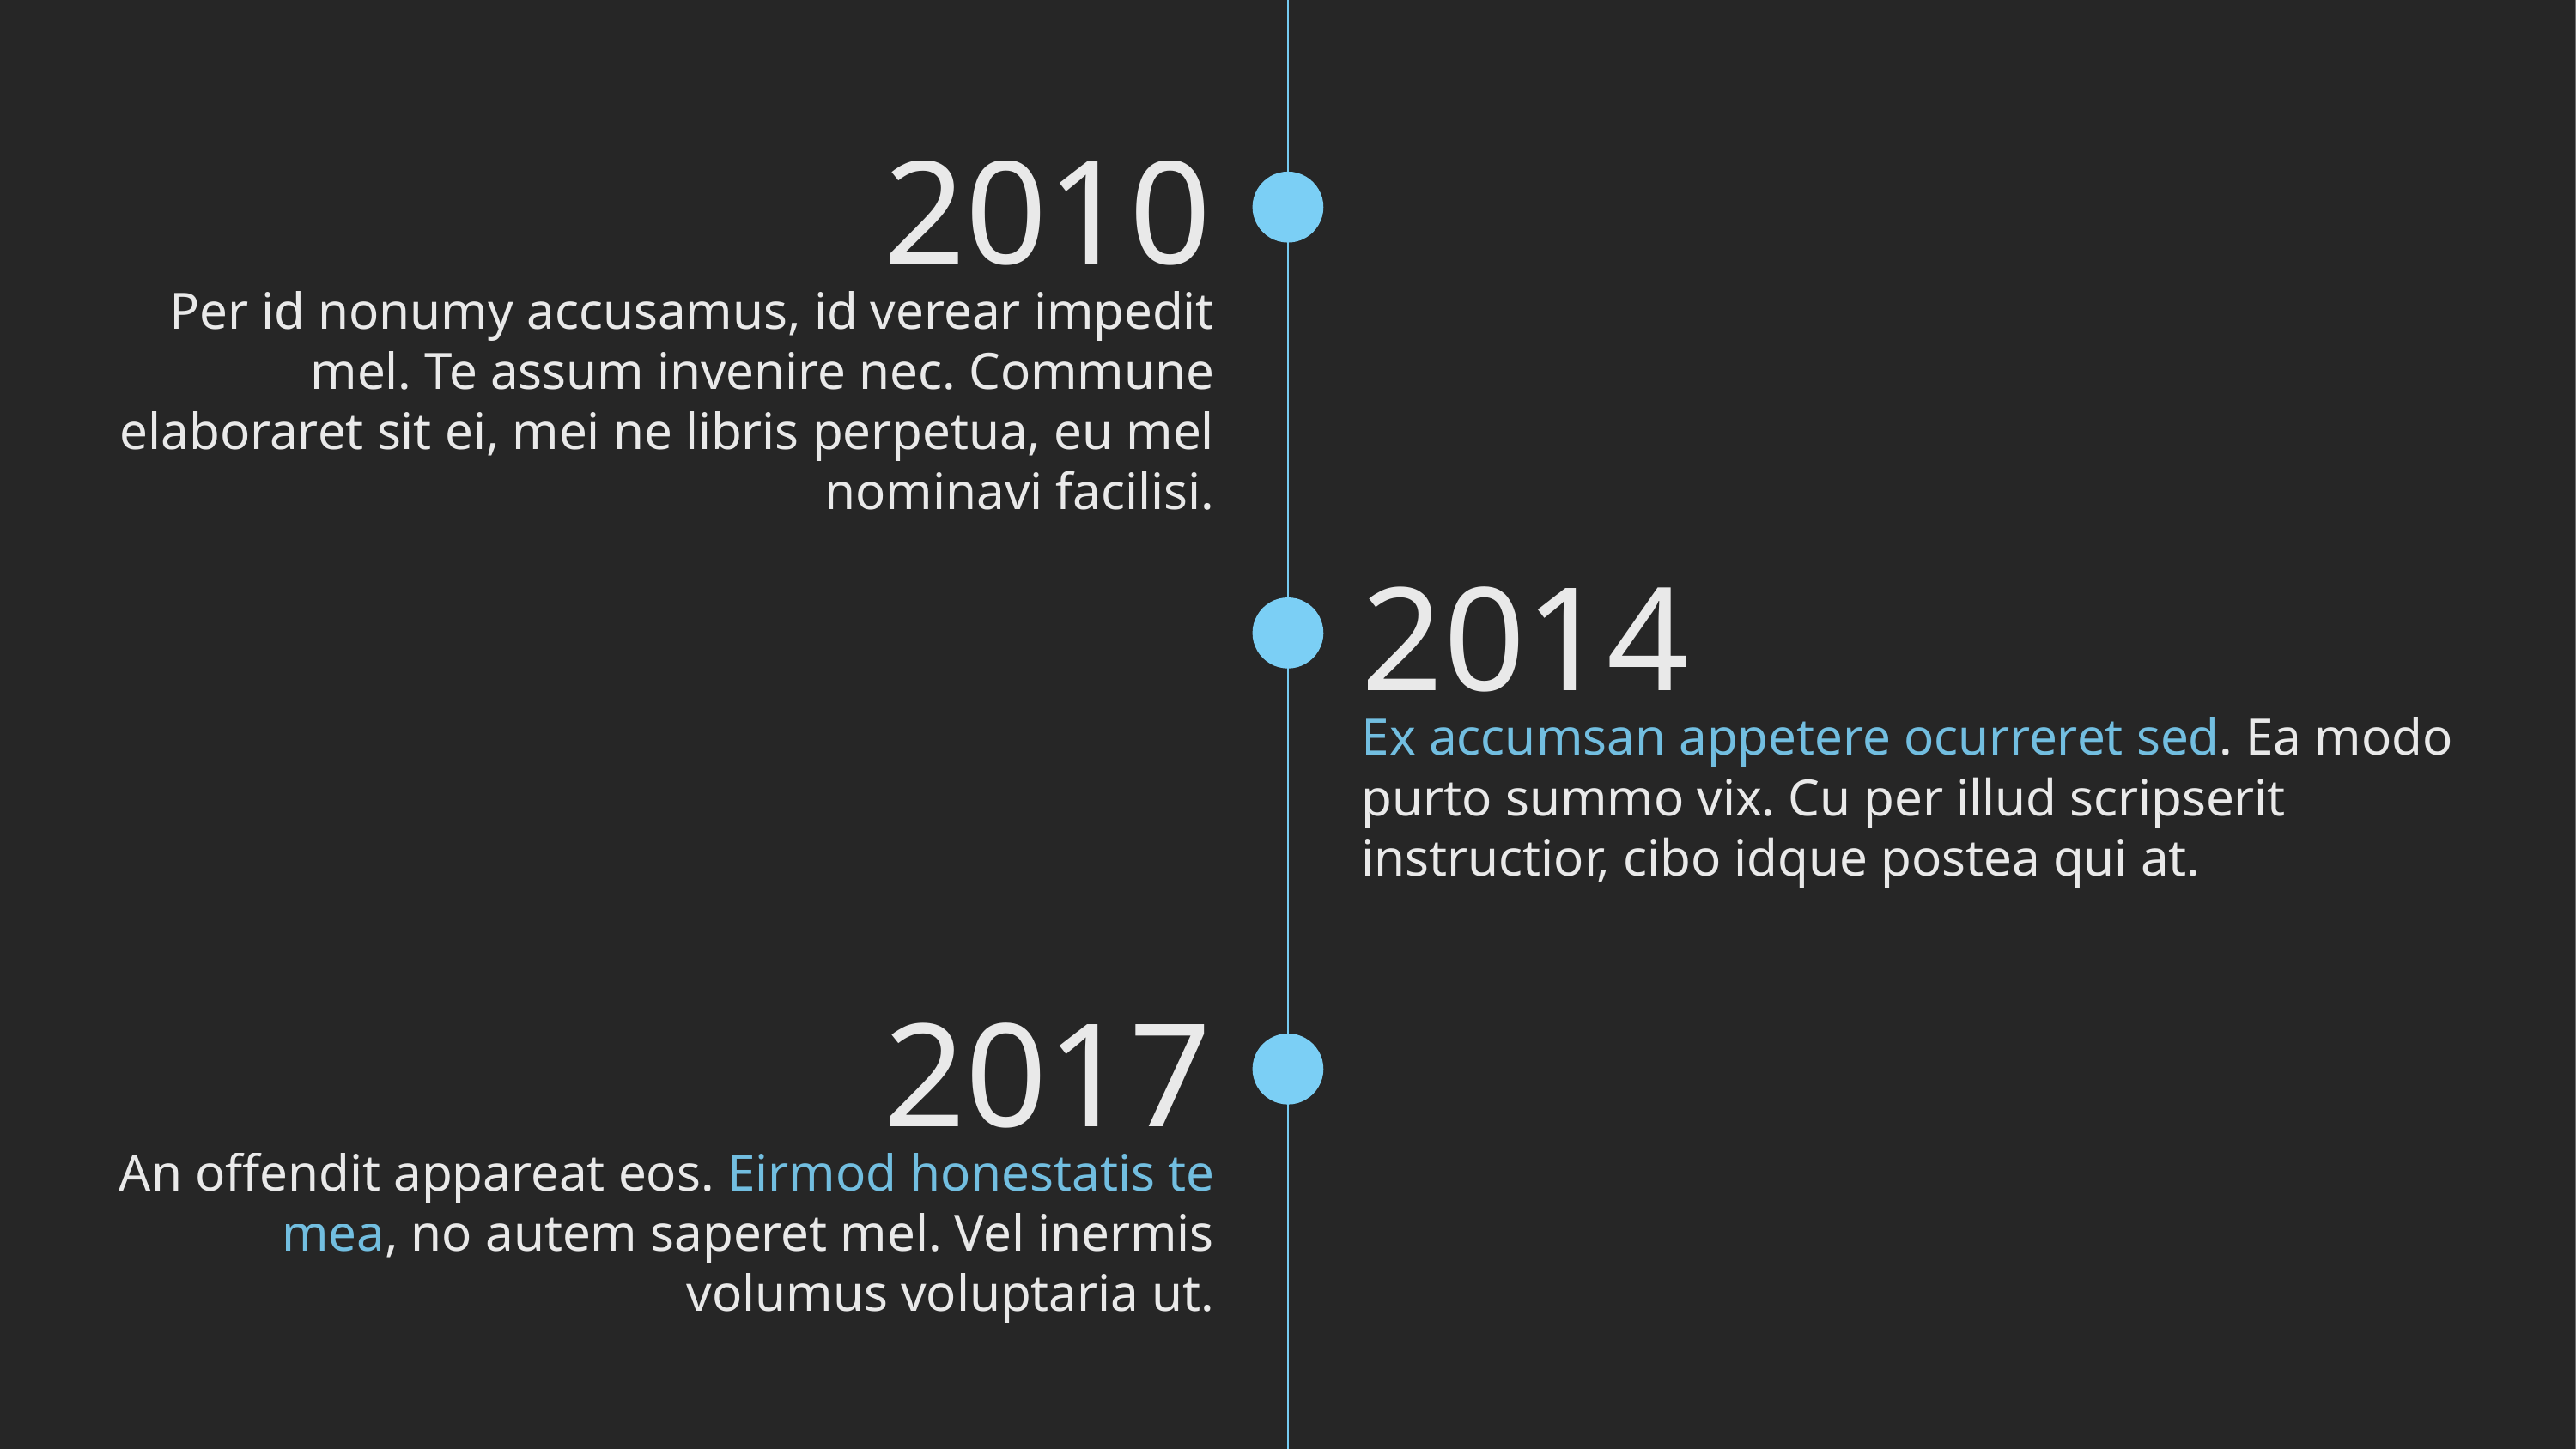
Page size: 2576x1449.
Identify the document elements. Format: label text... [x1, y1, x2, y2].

list 2014 [1338, 542, 1927, 694]
list Per id nonumy accusamus, id verear impedit mel. Te assum invenire nec. Commune elaboraret sit ei, mei ne libris perpetua, eu mel nominavi facilisi. [70, 268, 1237, 501]
list 2017 [646, 978, 1235, 1130]
list 2010 [646, 116, 1235, 268]
list Ex accumsan appetere ocurreret sed. Ea modo purto summo vix. Cu per illud scripserit instructior, cibo idque postea qui at. [1338, 694, 2506, 927]
list An offendit appareat eos. Eirmod honestatis te mea, no autem saperet mel. Vel inermis volumus voluptaria ut. [70, 1130, 1237, 1363]
